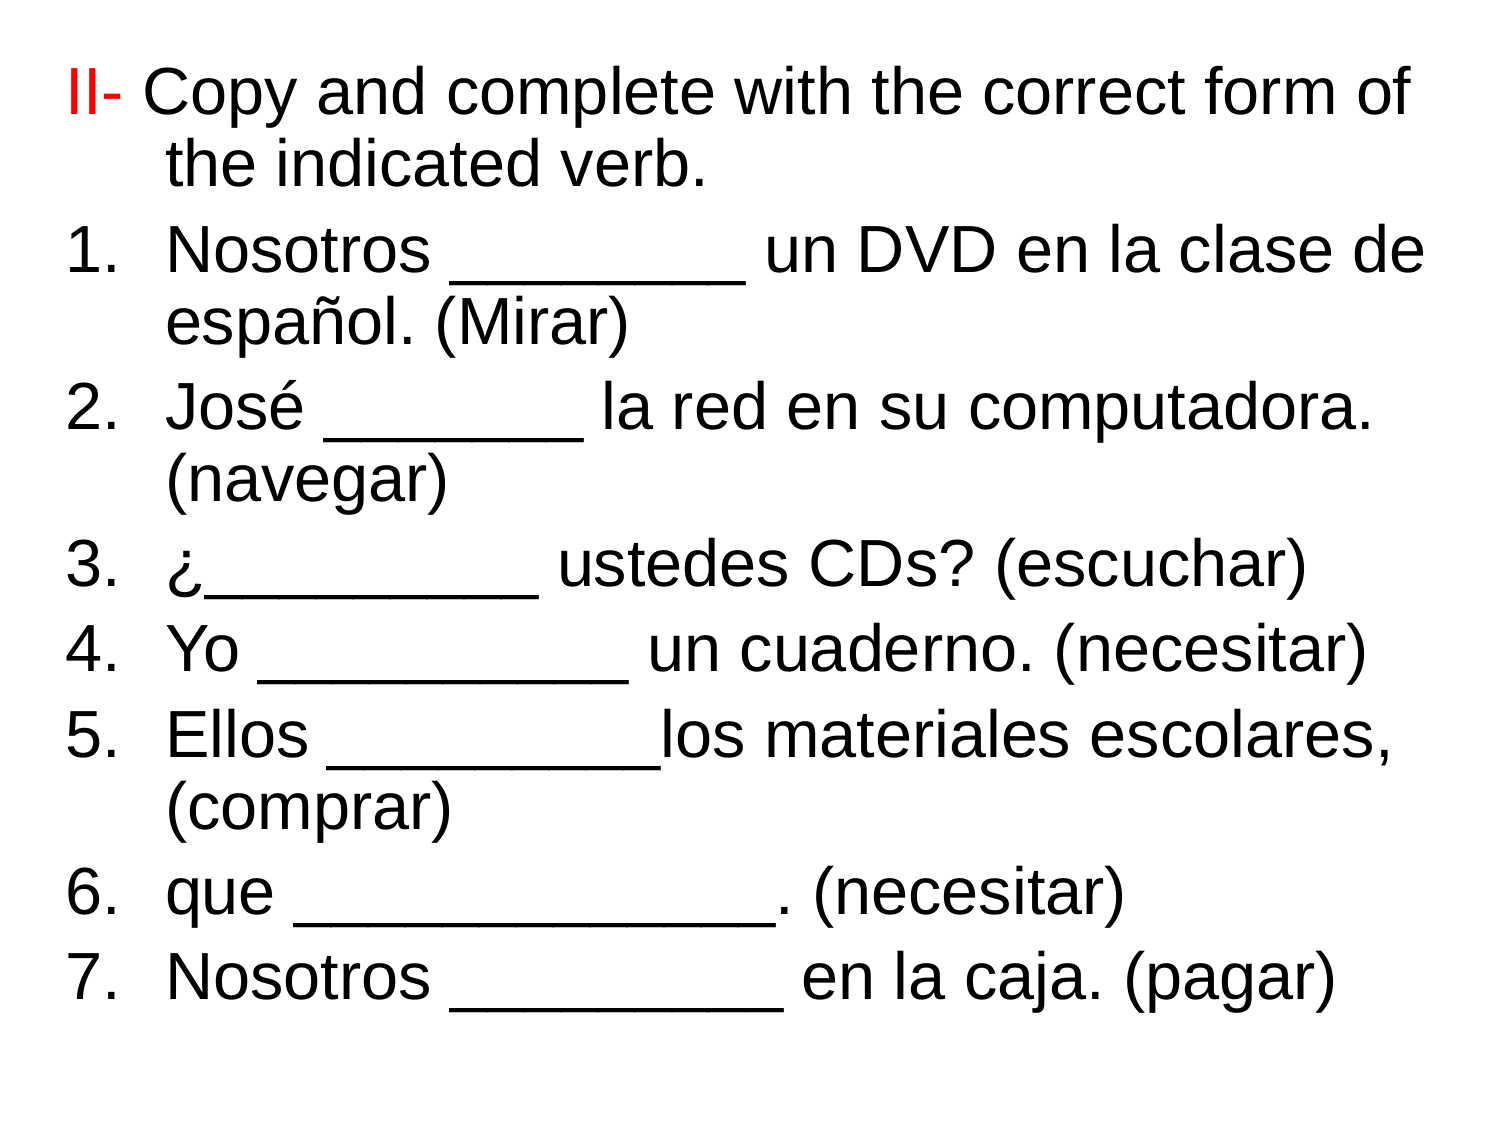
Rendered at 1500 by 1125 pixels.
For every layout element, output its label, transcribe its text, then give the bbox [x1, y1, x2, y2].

list II- Copy and complete with the correct form of the indicated verb. Nosotros ________ un DVD en la clase de español. (Mirar) José _______ la red en su computadora. (navegar) ¿_________ ustedes CDs? (escuchar) Yo __________ un cuaderno. (necesitar) Ellos _________los materiales escolares, (comprar) que _____________. (necesitar) Nosotros _________ en la caja. (pagar) [50, 50, 1463, 1088]
